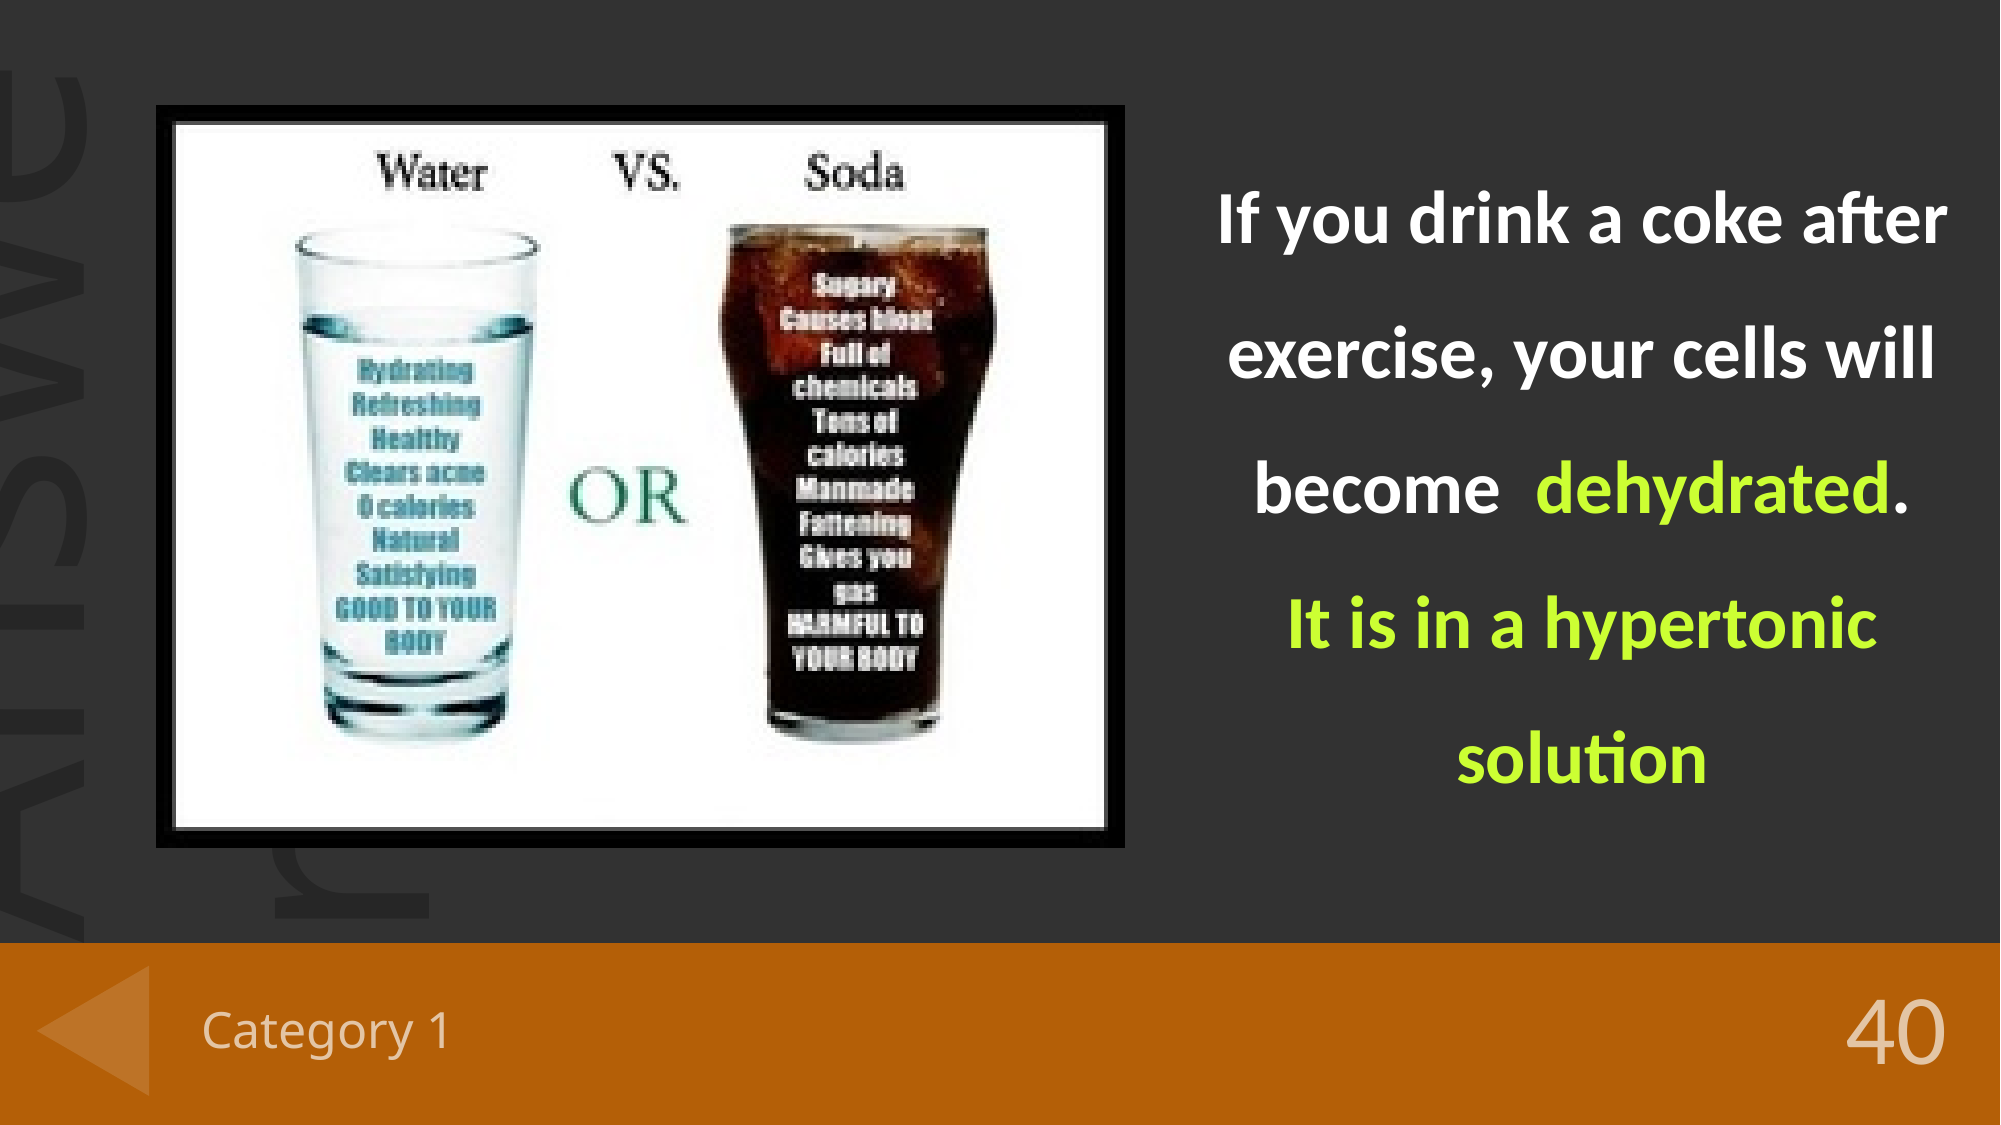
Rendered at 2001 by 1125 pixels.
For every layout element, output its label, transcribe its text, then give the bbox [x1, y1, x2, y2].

list 40 [1494, 967, 1963, 1097]
title Category 1 [185, 967, 1494, 1097]
picture [156, 105, 1125, 848]
list If you drink a coke after exercise, your cells will become dehydrated. It is in a hypertonic solution [1165, 0, 2000, 924]
